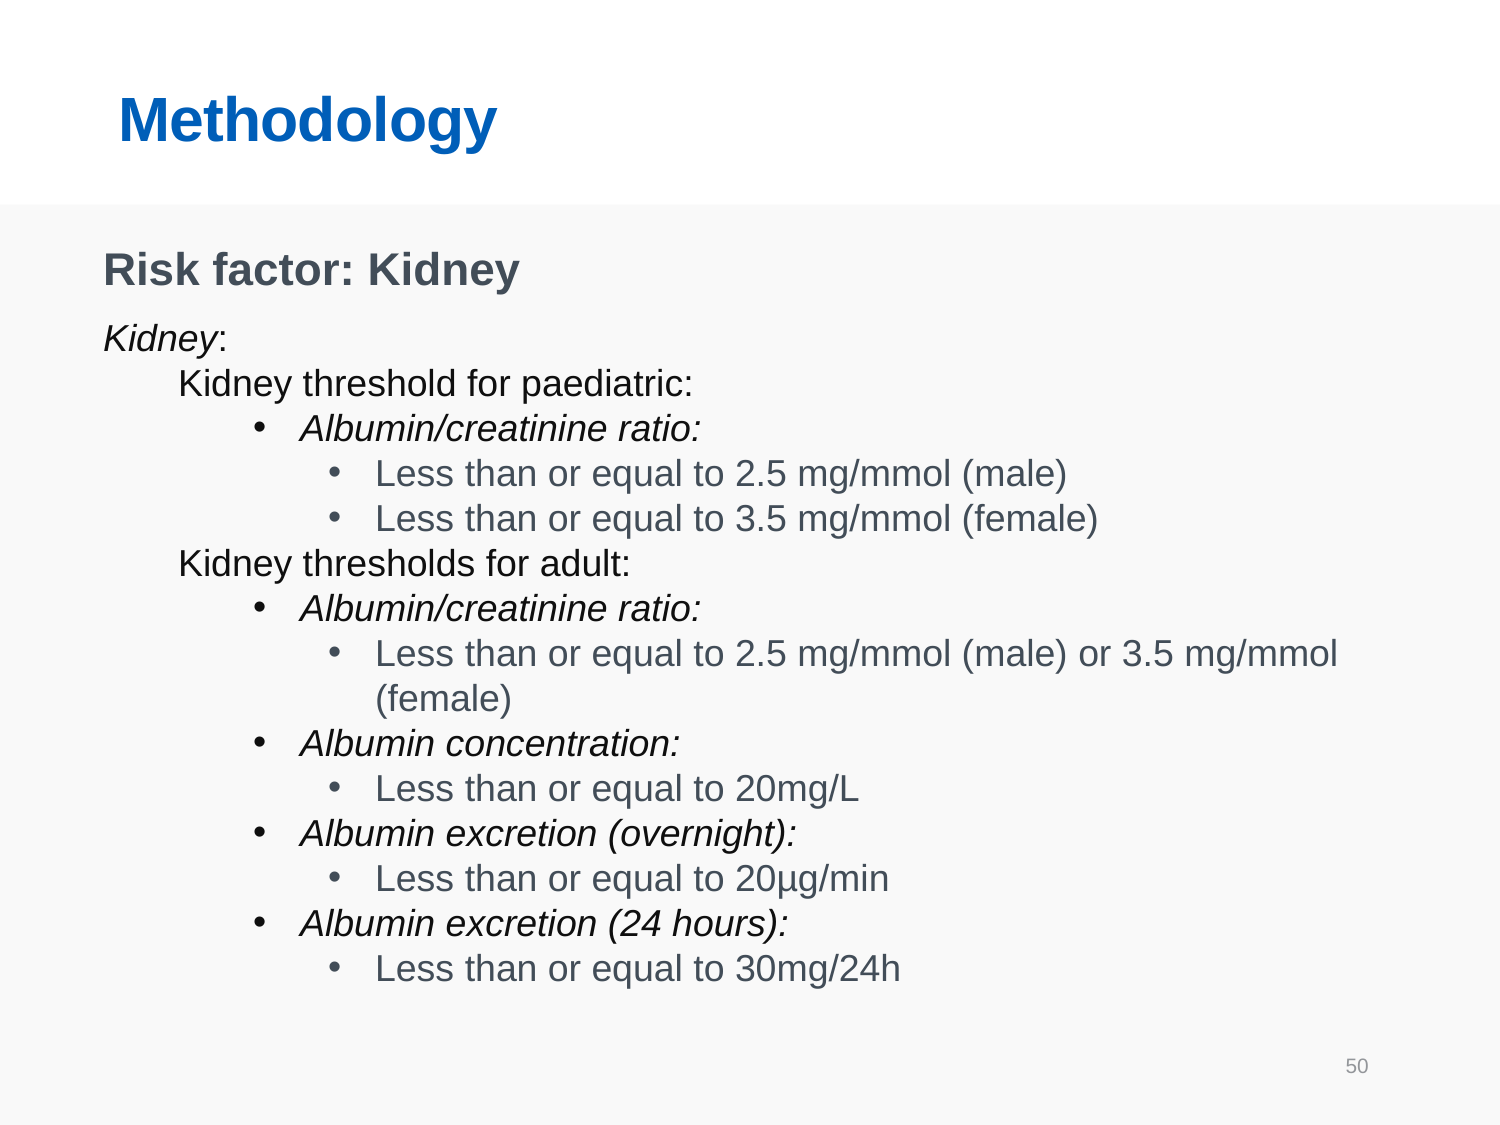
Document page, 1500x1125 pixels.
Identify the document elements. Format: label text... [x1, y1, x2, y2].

slide_number 50 [1033, 1035, 1384, 1095]
text_box Risk factor: Kidney Kidney: Kidney threshold for paediatric: Albumin/creatinine ratio: Less than or equal to 2.5 mg/mmol (male) Less than or equal to 3.5 mg/mmol (female) Kidney thresholds for adult: Albumin/creatinine ratio: Less than or equal to 2.5 mg/mmol (male) or 3.5 mg/mmol (female) Albumin concentration: Less than or equal to 20mg/L Albumin excretion (overnight): Less than or equal to 20µg/min Albumin excretion (24 hours): Less than or equal to 30mg/24h [88, 231, 1412, 997]
title Methodology [118, 78, 1371, 195]
